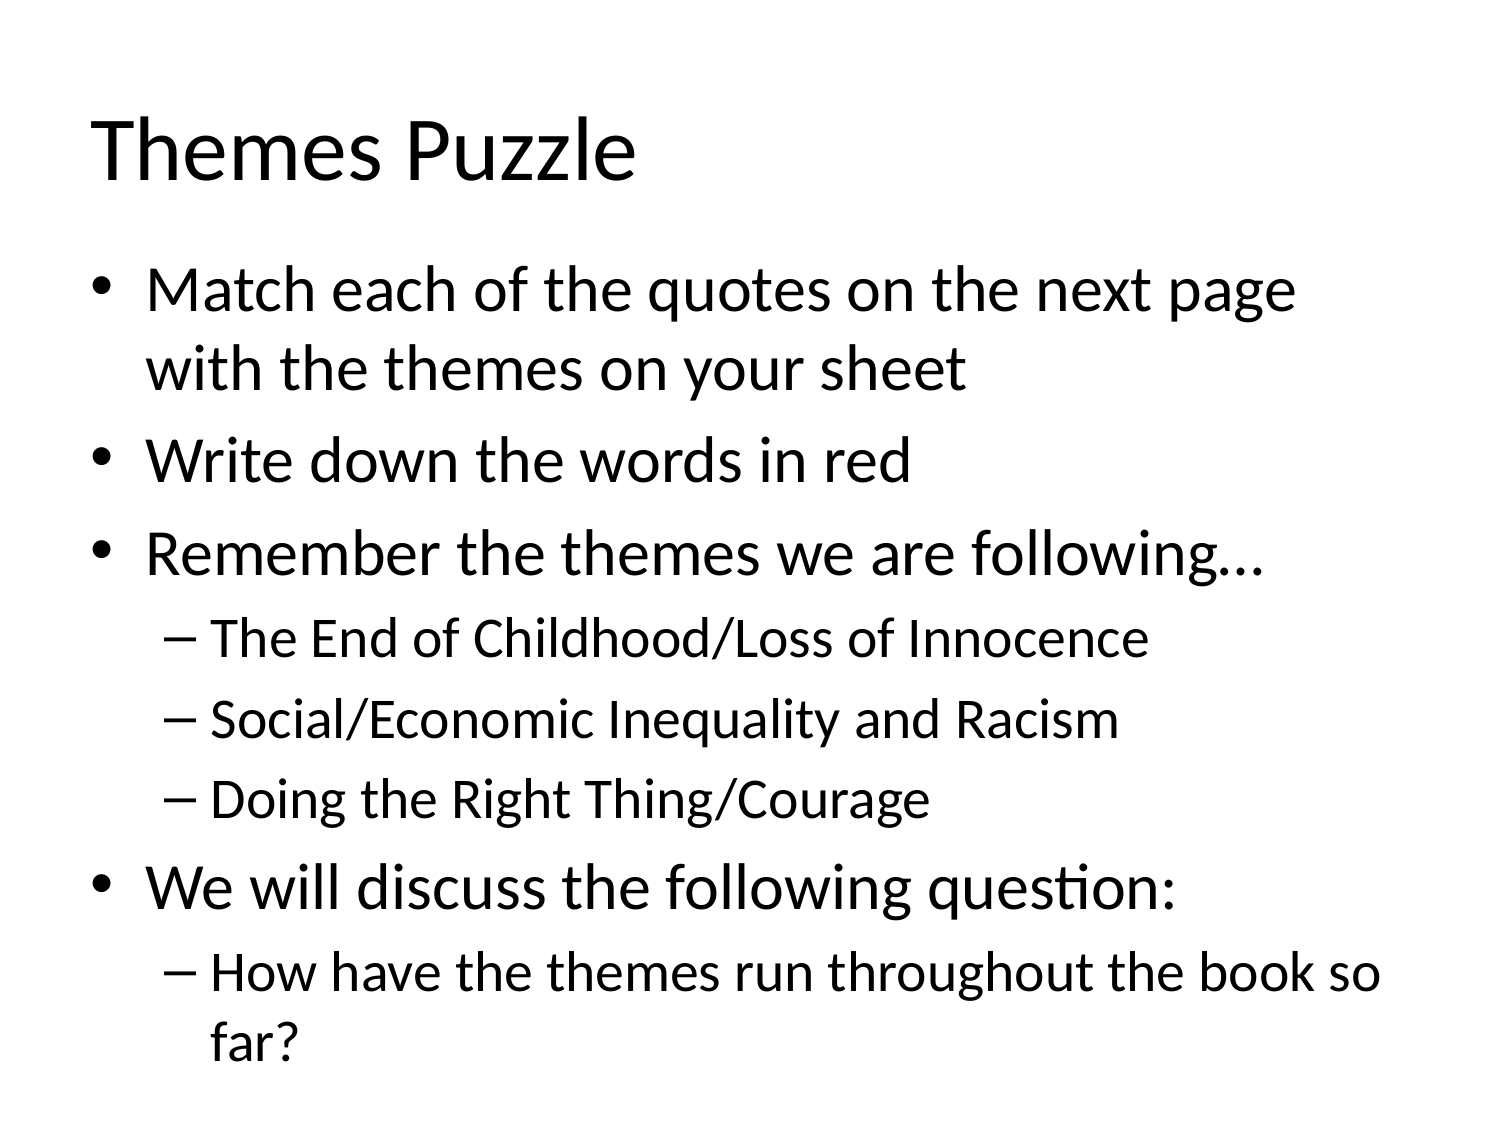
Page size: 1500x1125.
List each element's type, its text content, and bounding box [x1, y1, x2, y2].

list Match each of the quotes on the next page with the themes on your sheet Write down the words in red Remember the themes we are following… The End of Childhood/Loss of Innocence Social/Economic Inequality and Racism Doing the Right Thing/Courage We will discuss the following question: How have the themes run throughout the book so far? [75, 237, 1425, 1088]
title Themes Puzzle [75, 50, 1425, 237]
